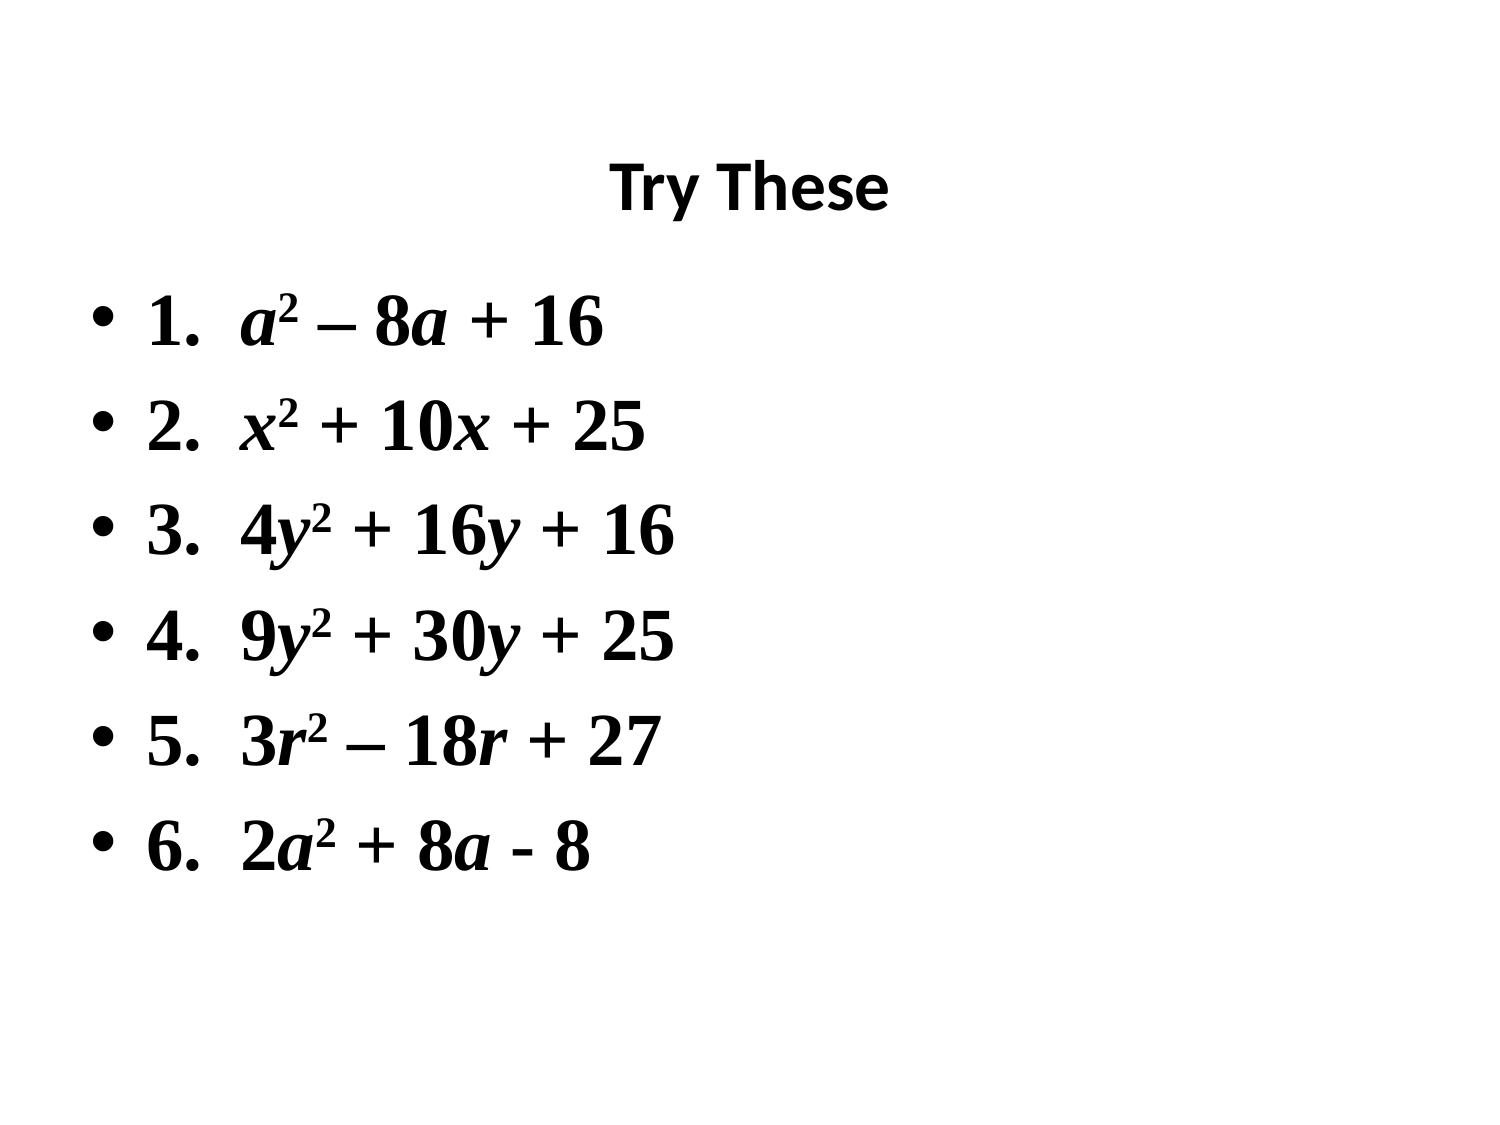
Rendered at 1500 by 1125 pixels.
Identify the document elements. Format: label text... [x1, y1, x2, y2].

list 1. a2 – 8a + 16 2. x2 + 10x + 25 3. 4y2 + 16y + 16 4. 9y2 + 30y + 25 5. 3r2 – 18r + 27 6. 2a2 + 8a - 8 [75, 262, 1425, 1005]
title Try These [75, 45, 1425, 233]
